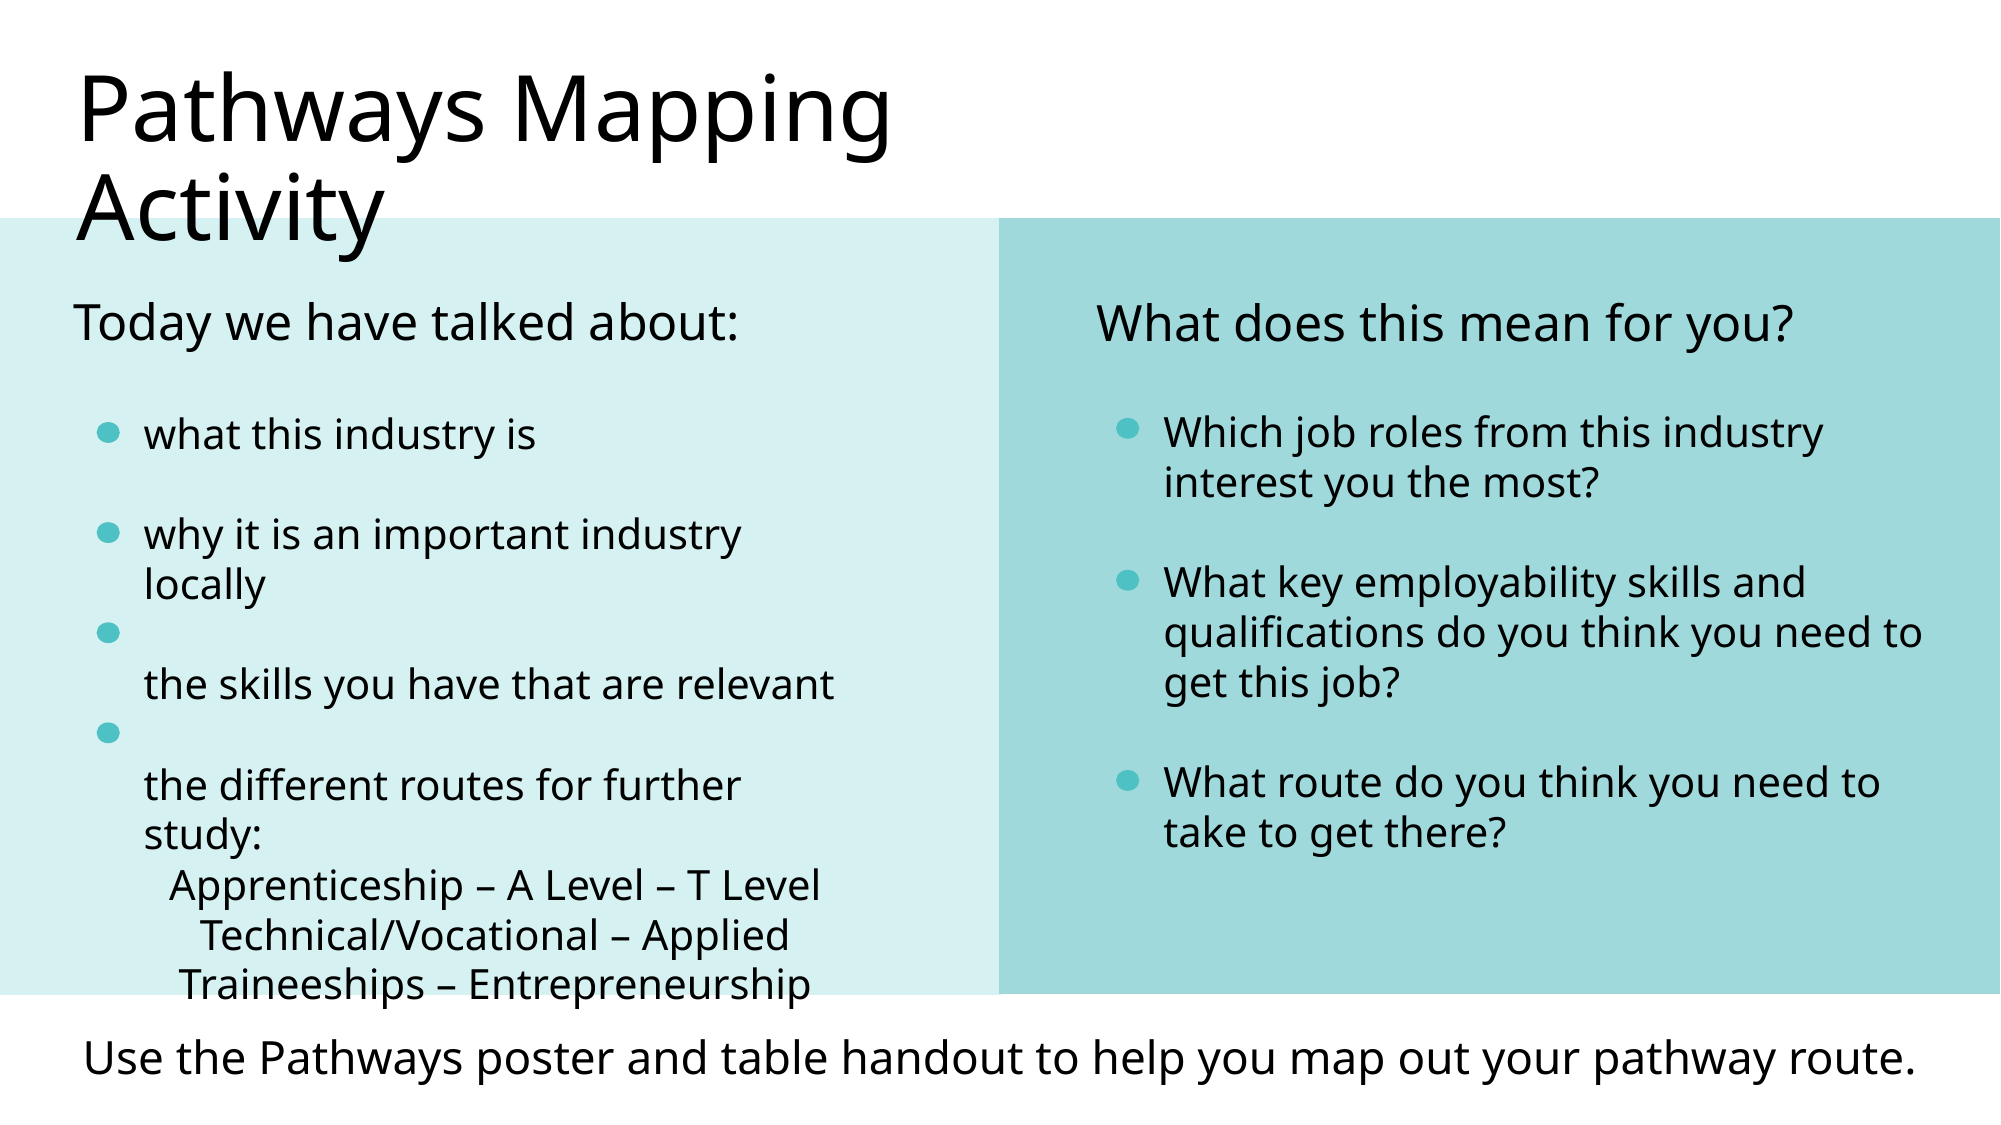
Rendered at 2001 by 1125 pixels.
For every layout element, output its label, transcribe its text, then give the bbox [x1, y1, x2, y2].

text_box Which job roles from this industry interest you the most? What key employability skills and qualifications do you think you need to get this job? What route do you think you need to take to get there? [1148, 398, 1939, 913]
text_box what this industry is why it is an important industry locally the skills you have that are relevant the different routes for further study: Apprenticeship – A Level – T Level Technical/Vocational – Applied Traineeships – Entrepreneurship [129, 400, 862, 1016]
text_box Today we have talked about: [58, 283, 756, 358]
text_box [96, 422, 120, 443]
text_box Use the Pathways poster and table handout to help you map out your pathway route. [0, 1021, 2000, 1092]
text_box [0, 218, 1001, 995]
text_box Pathways Mapping Activity [61, 54, 1215, 219]
text_box [96, 622, 120, 644]
text_box [96, 522, 120, 543]
text_box [1116, 569, 1140, 591]
text_box [1116, 770, 1140, 791]
text_box What does this mean for you? [1081, 283, 1924, 359]
text_box [1116, 417, 1140, 439]
text_box [999, 218, 2000, 994]
text_box [96, 722, 120, 744]
